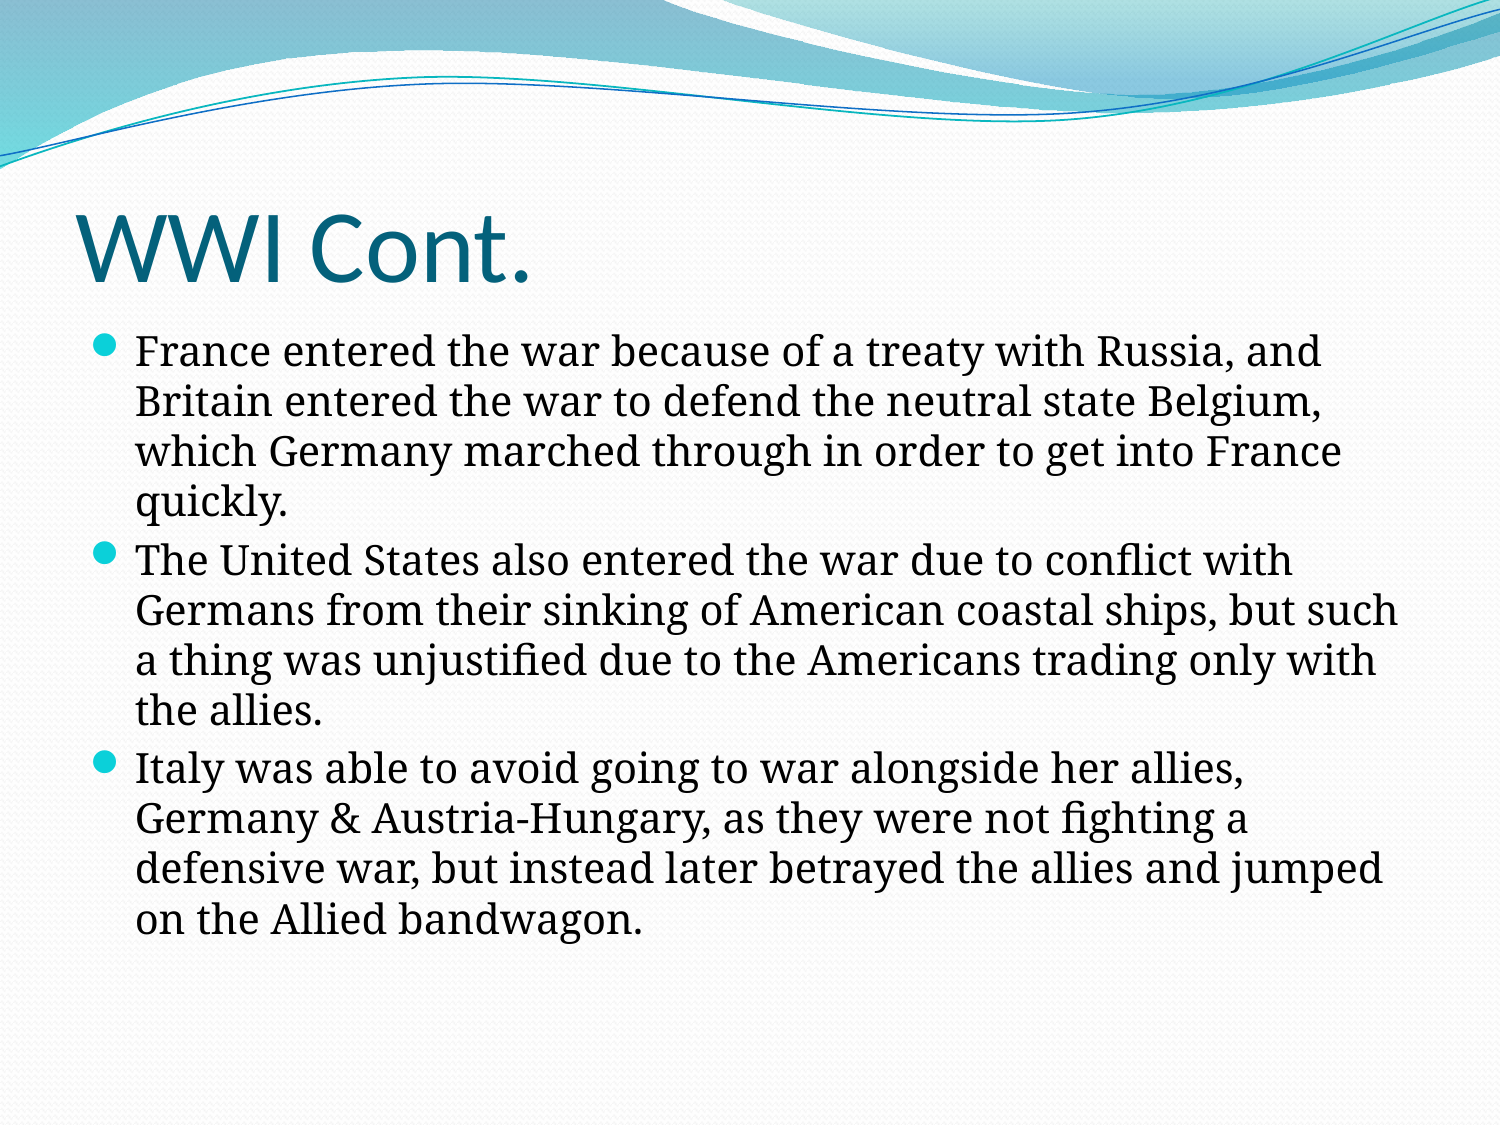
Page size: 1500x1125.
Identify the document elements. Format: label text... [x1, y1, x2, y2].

title WWI Cont. [75, 115, 1425, 303]
list France entered the war because of a treaty with Russia, and Britain entered the war to defend the neutral state Belgium, which Germany marched through in order to get into France quickly. The United States also entered the war due to conflict with Germans from their sinking of American coastal ships, but such a thing was unjustified due to the Americans trading only with the allies. Italy was able to avoid going to war alongside her allies, Germany & Austria-Hungary, as they were not fighting a defensive war, but instead later betrayed the allies and jumped on the Allied bandwagon. [75, 317, 1425, 1038]
